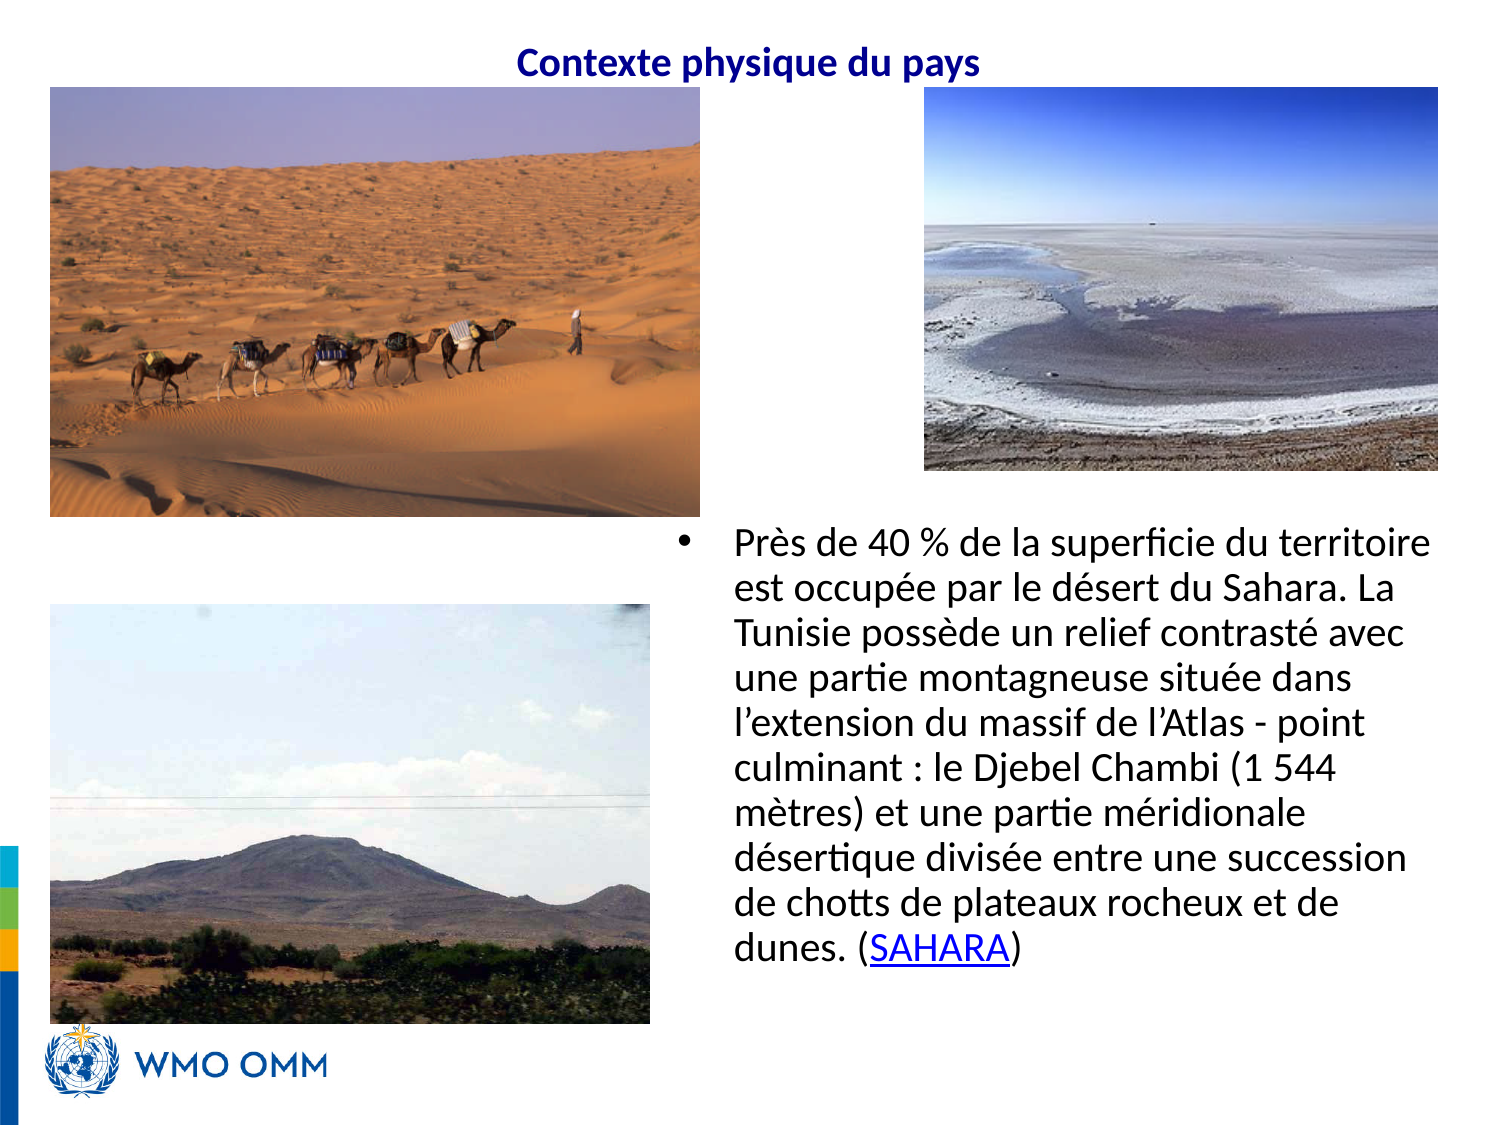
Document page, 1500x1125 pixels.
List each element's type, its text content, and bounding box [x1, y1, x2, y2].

list Près de 40 % de la superficie du territoire est occupée par le désert du Sahara. La Tunisie possède un relief contrasté avec une partie montagneuse située dans l’extension du massif de l’Atlas - point culminant : le Djebel Chambi (1 544 mètres) et une partie méridionale désertique divisée entre une succession de chotts de plateaux rocheux et de dunes. (SAHARA) [662, 512, 1463, 1075]
picture [924, 87, 1438, 471]
picture [49, 87, 701, 518]
text_box Contexte physique du pays [367, 26, 1131, 92]
picture [0, 604, 651, 1125]
